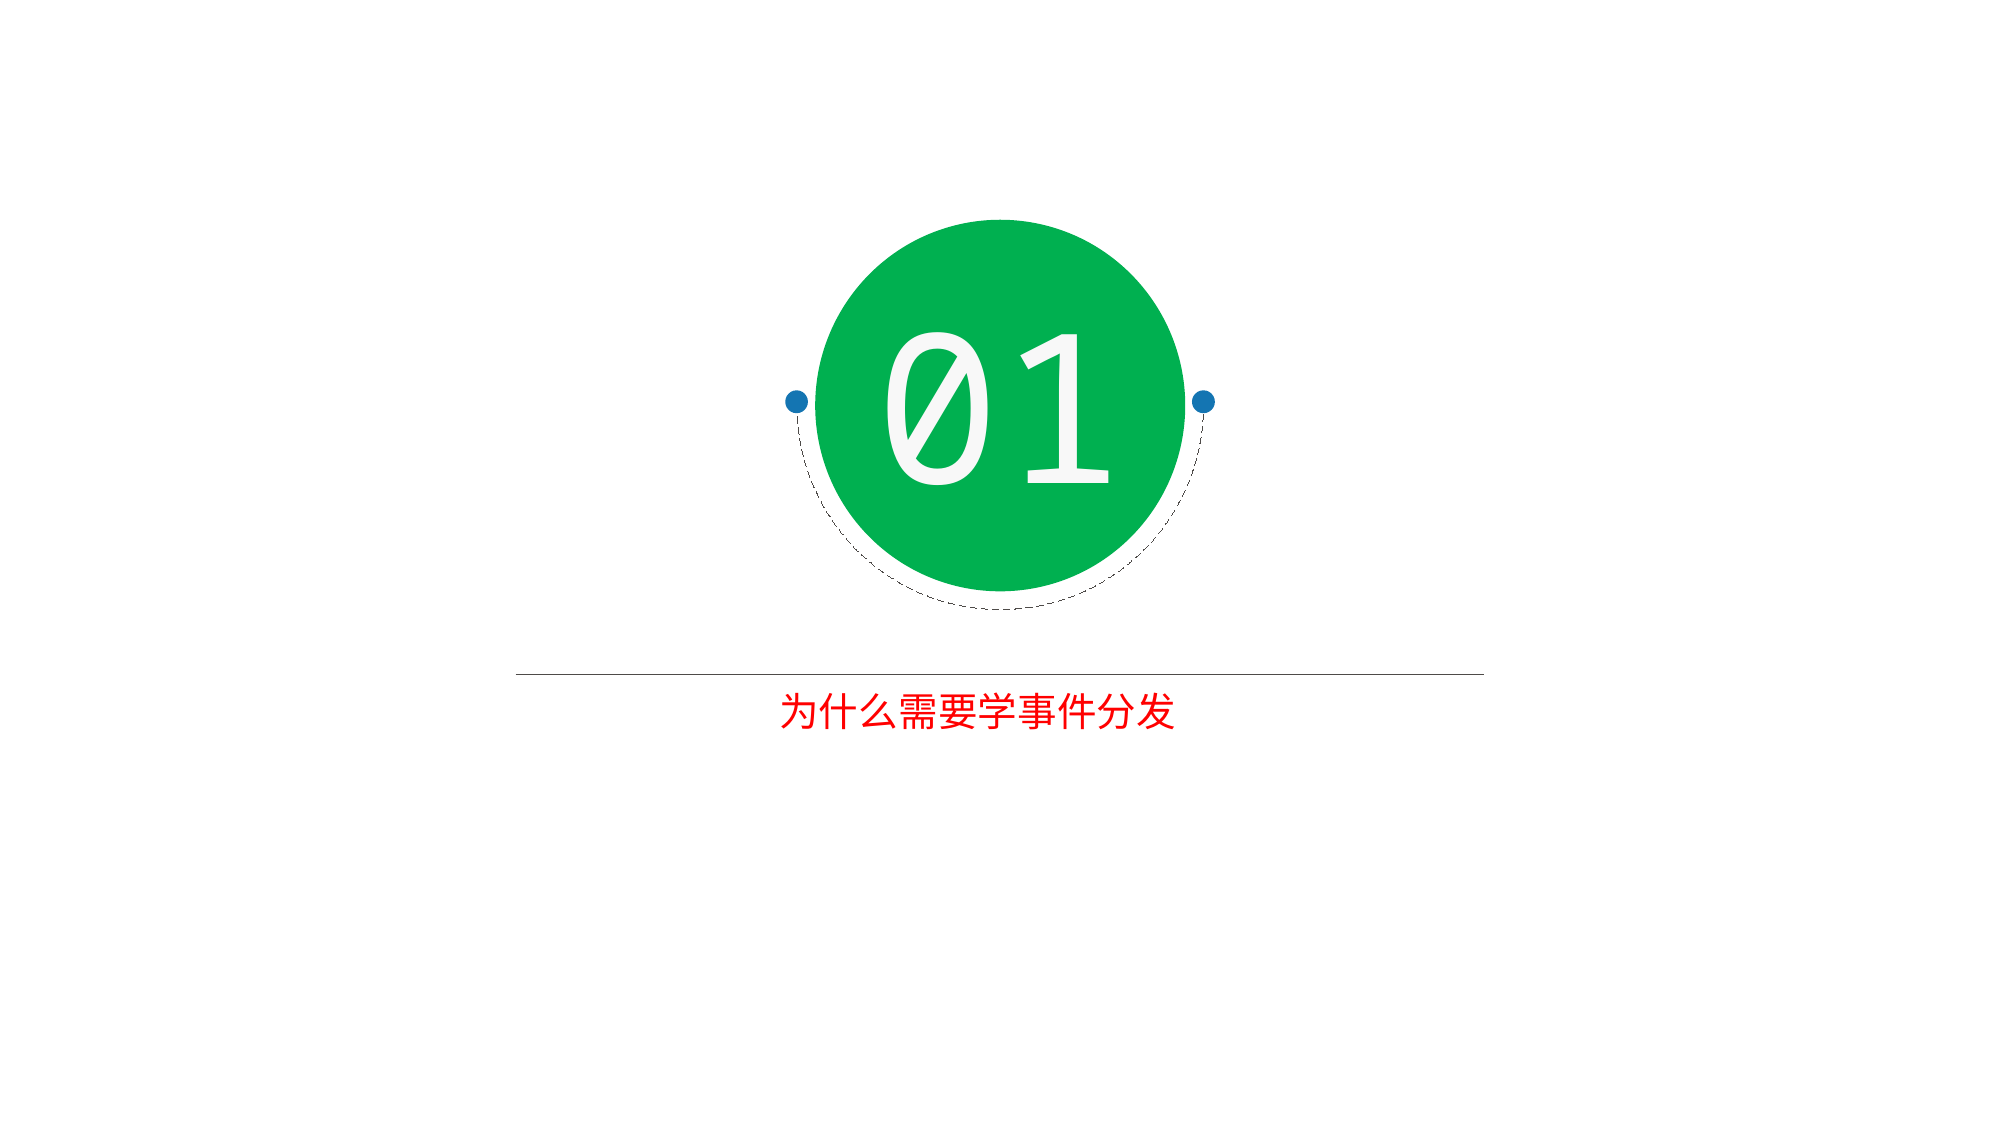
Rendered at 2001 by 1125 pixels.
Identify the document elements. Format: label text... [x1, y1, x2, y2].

text_box [785, 390, 808, 414]
text_box 为什么需要学事件分发 [184, 679, 1772, 742]
text_box 01 [860, 267, 1140, 533]
text_box [797, 403, 1204, 610]
text_box [1191, 390, 1215, 414]
text_box [1140, 283, 1186, 404]
text_box [815, 284, 860, 405]
text_box [876, 219, 1124, 267]
